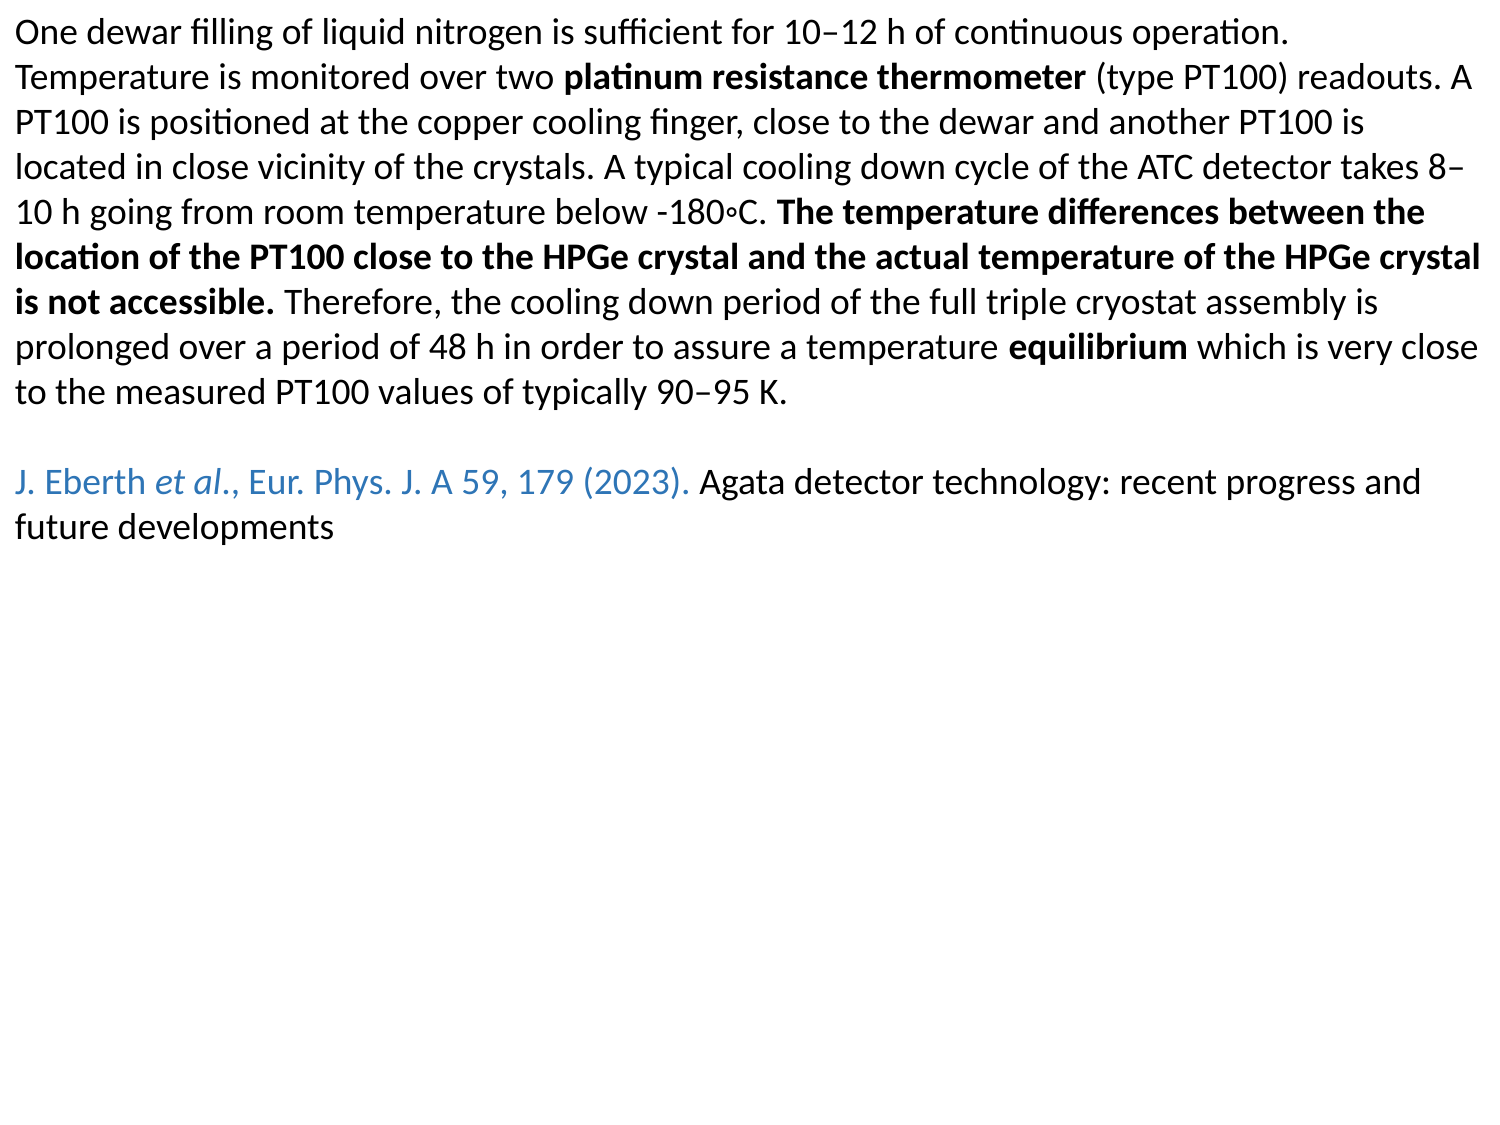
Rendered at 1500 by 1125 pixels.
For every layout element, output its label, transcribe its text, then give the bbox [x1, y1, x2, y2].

text_box One dewar filling of liquid nitrogen is sufficient for 10–12 h of continuous operation. Temperature is monitored over two platinum resistance thermometer (type PT100) readouts. A PT100 is positioned at the copper cooling finger, close to the dewar and another PT100 is located in close vicinity of the crystals. A typical cooling down cycle of the ATC detector takes 8–10 h going from room temperature below -180◦C. The temperature differences between the location of the PT100 close to the HPGe crystal and the actual temperature of the HPGe crystal is not accessible. Therefore, the cooling down period of the full triple cryostat assembly is prolonged over a period of 48 h in order to assure a temperature equilibrium which is very close to the measured PT100 values of typically 90–95 K. J. Eberth et al., Eur. Phys. J. A 59, 179 (2023). Agata detector technology: recent progress and future developments [0, 0, 1500, 555]
